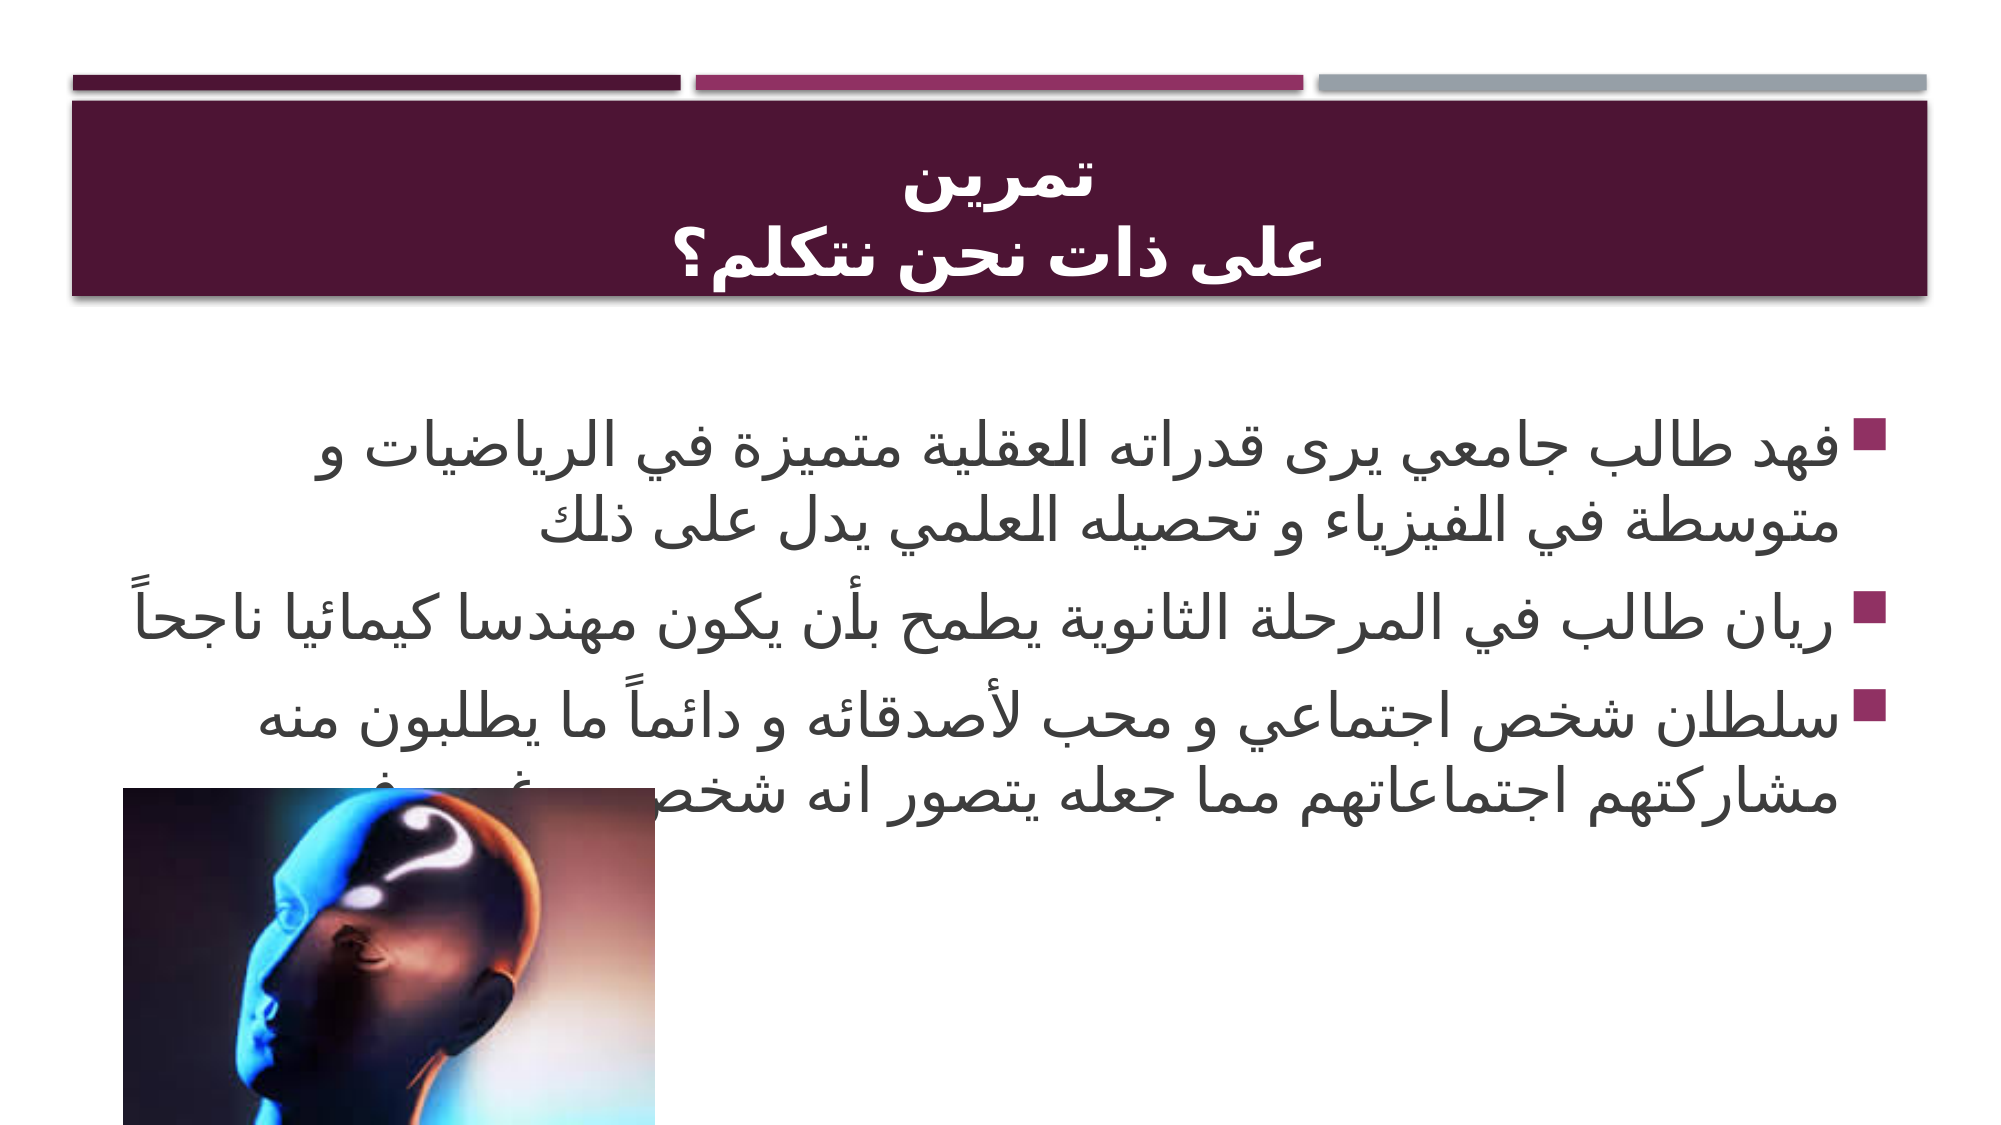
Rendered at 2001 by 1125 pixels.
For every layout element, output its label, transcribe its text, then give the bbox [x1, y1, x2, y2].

picture [122, 787, 656, 1125]
title تمرين على ذات نحن نتكلم؟ [95, 115, 1905, 297]
list فهد طالب جامعي يرى قدراته العقلية متميزة في الرياضيات و متوسطة في الفيزياء و تحصيله العلمي يدل على ذلك ريان طالب في المرحلة الثانوية يطمح بأن يكون مهندسا كيمائيا ناجحاً سلطان شخص اجتماعي و محب لأصدقائه و دائماً ما يطلبون منه مشاركتهم اجتماعاتهم مما جعله يتصور انه شخص مرغوب فيه [95, 373, 1905, 856]
